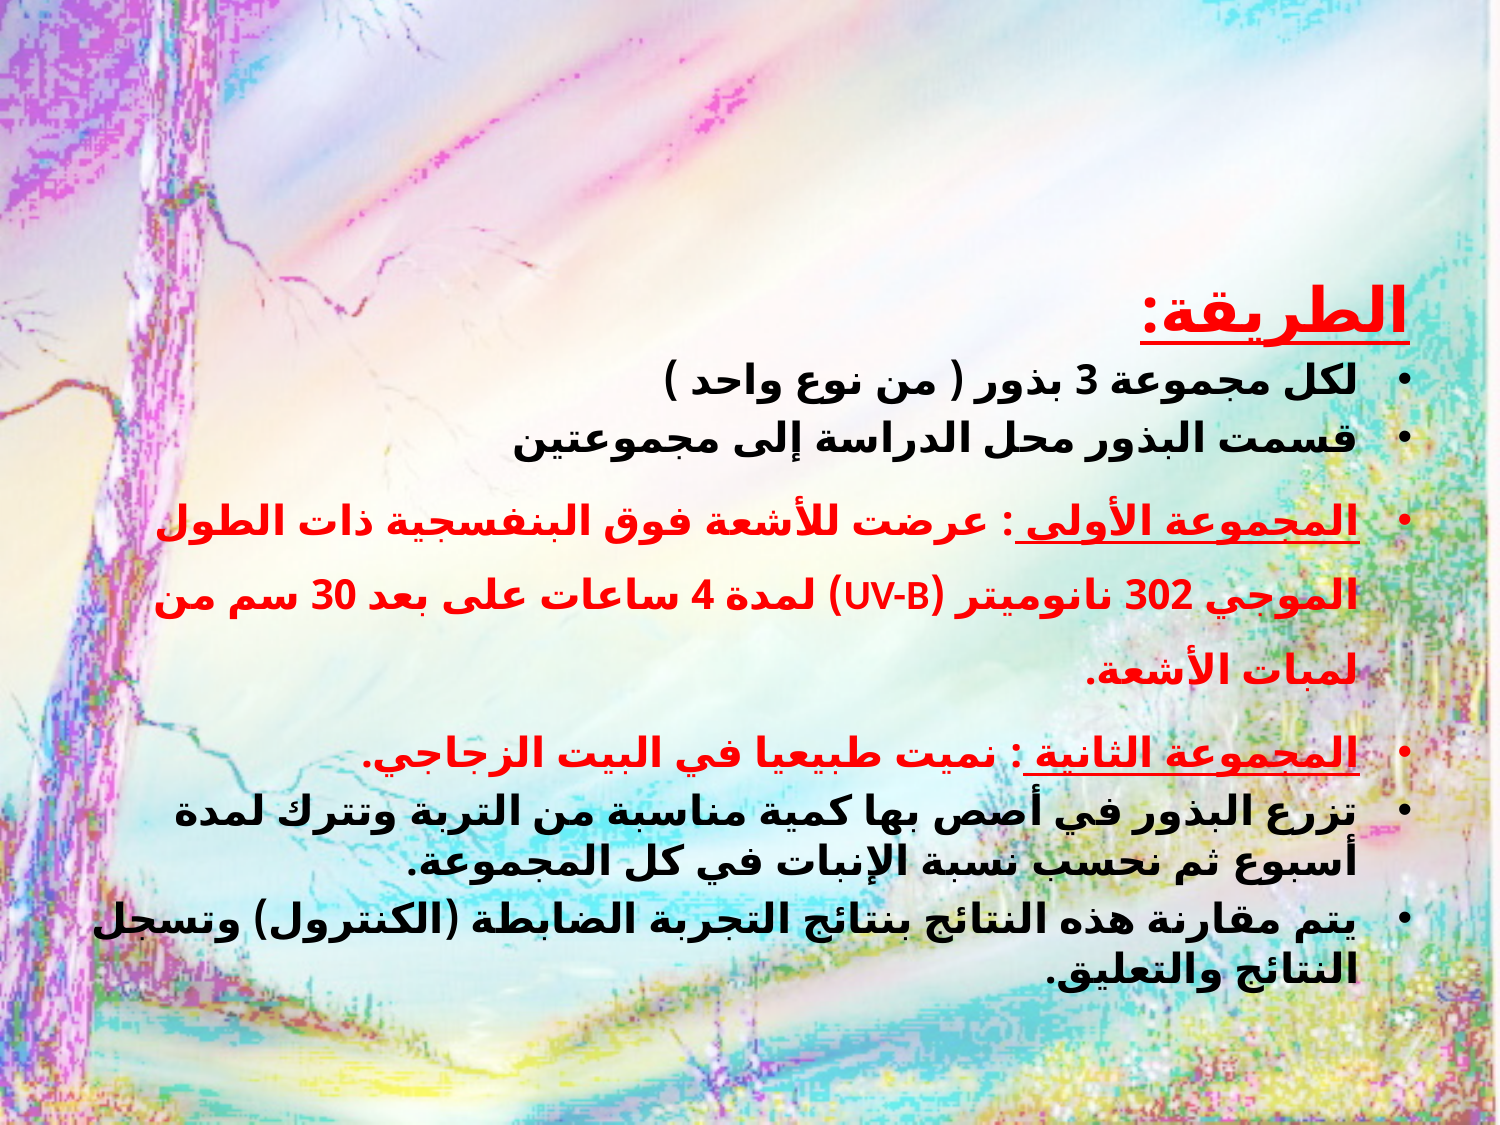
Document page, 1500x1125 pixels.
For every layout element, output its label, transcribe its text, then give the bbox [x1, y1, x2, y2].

list الطريقة: لكل مجموعة 3 بذور ( من نوع واحد ) قسمت البذور محل الدراسة إلى مجموعتين المجموعة الأولى : عرضت للأشعة فوق البنفسجية ذات الطول الموجي 302 نانوميتر (UV-B) لمدة 4 ساعات على بعد 30 سم من لمبات الأشعة. المجموعة الثانية : نميت طبيعيا في البيت الزجاجي. تزرع البذور في أصص بها كمية مناسبة من التربة وتترك لمدة أسبوع ثم نحسب نسبة الإنبات في كل المجموعة. يتم مقارنة هذه النتائج بنتائج التجربة الضابطة (الكنترول) وتسجل النتائج والتعليق. [75, 262, 1425, 1005]
